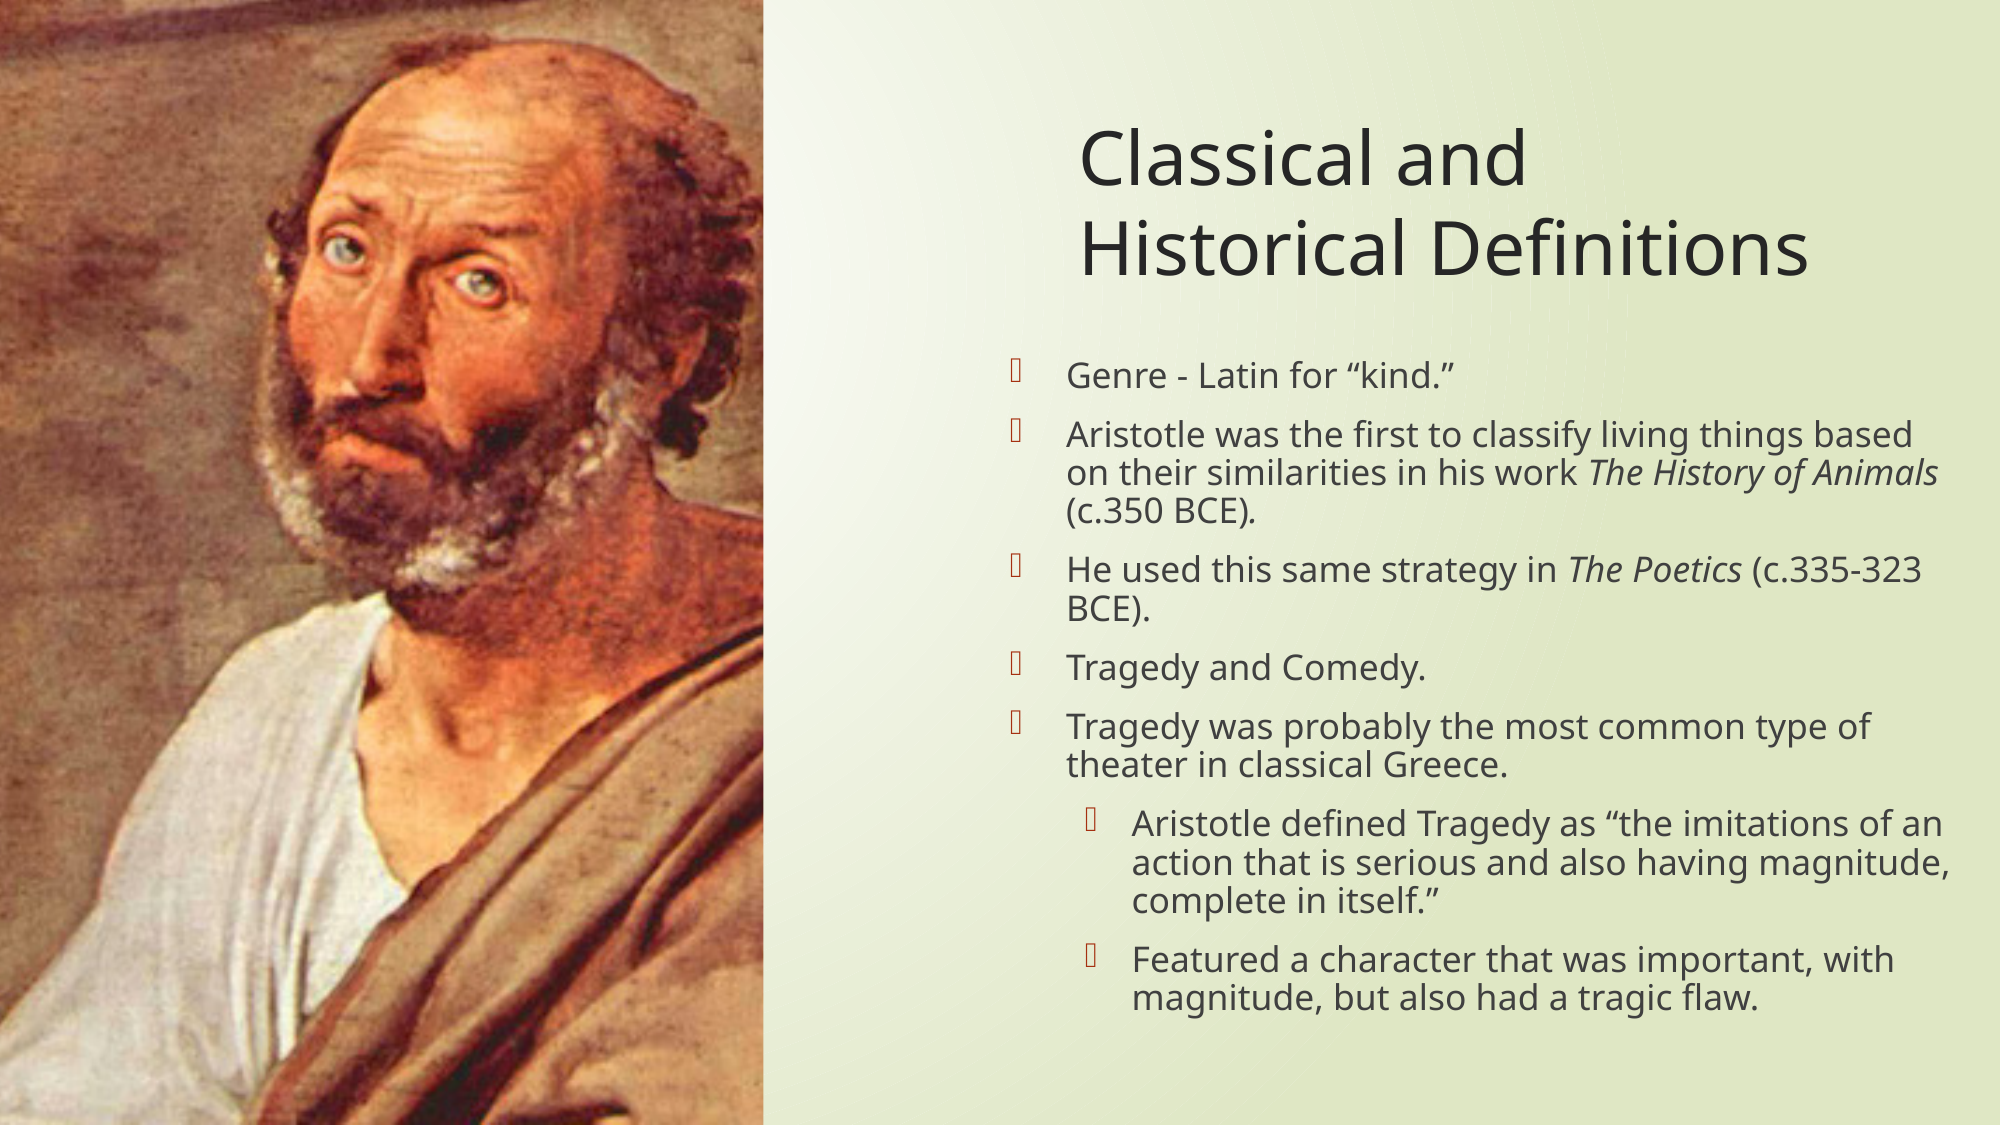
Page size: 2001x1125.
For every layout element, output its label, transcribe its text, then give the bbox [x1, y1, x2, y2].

picture [0, 0, 764, 1125]
title Classical and Historical Definitions [1063, 102, 1888, 313]
list Genre - Latin for “kind.” Aristotle was the first to classify living things based on their similarities in his work The History of Animals (c.350 BCE). He used this same strategy in The Poetics (c.335-323 BCE). Tragedy and Comedy. Tragedy was probably the most common type of theater in classical Greece. Aristotle defined Tragedy as “the imitations of an action that is serious and also having magnitude, complete in itself.” Featured a character that was important, with magnitude, but also had a tragic flaw. [994, 350, 1974, 1111]
